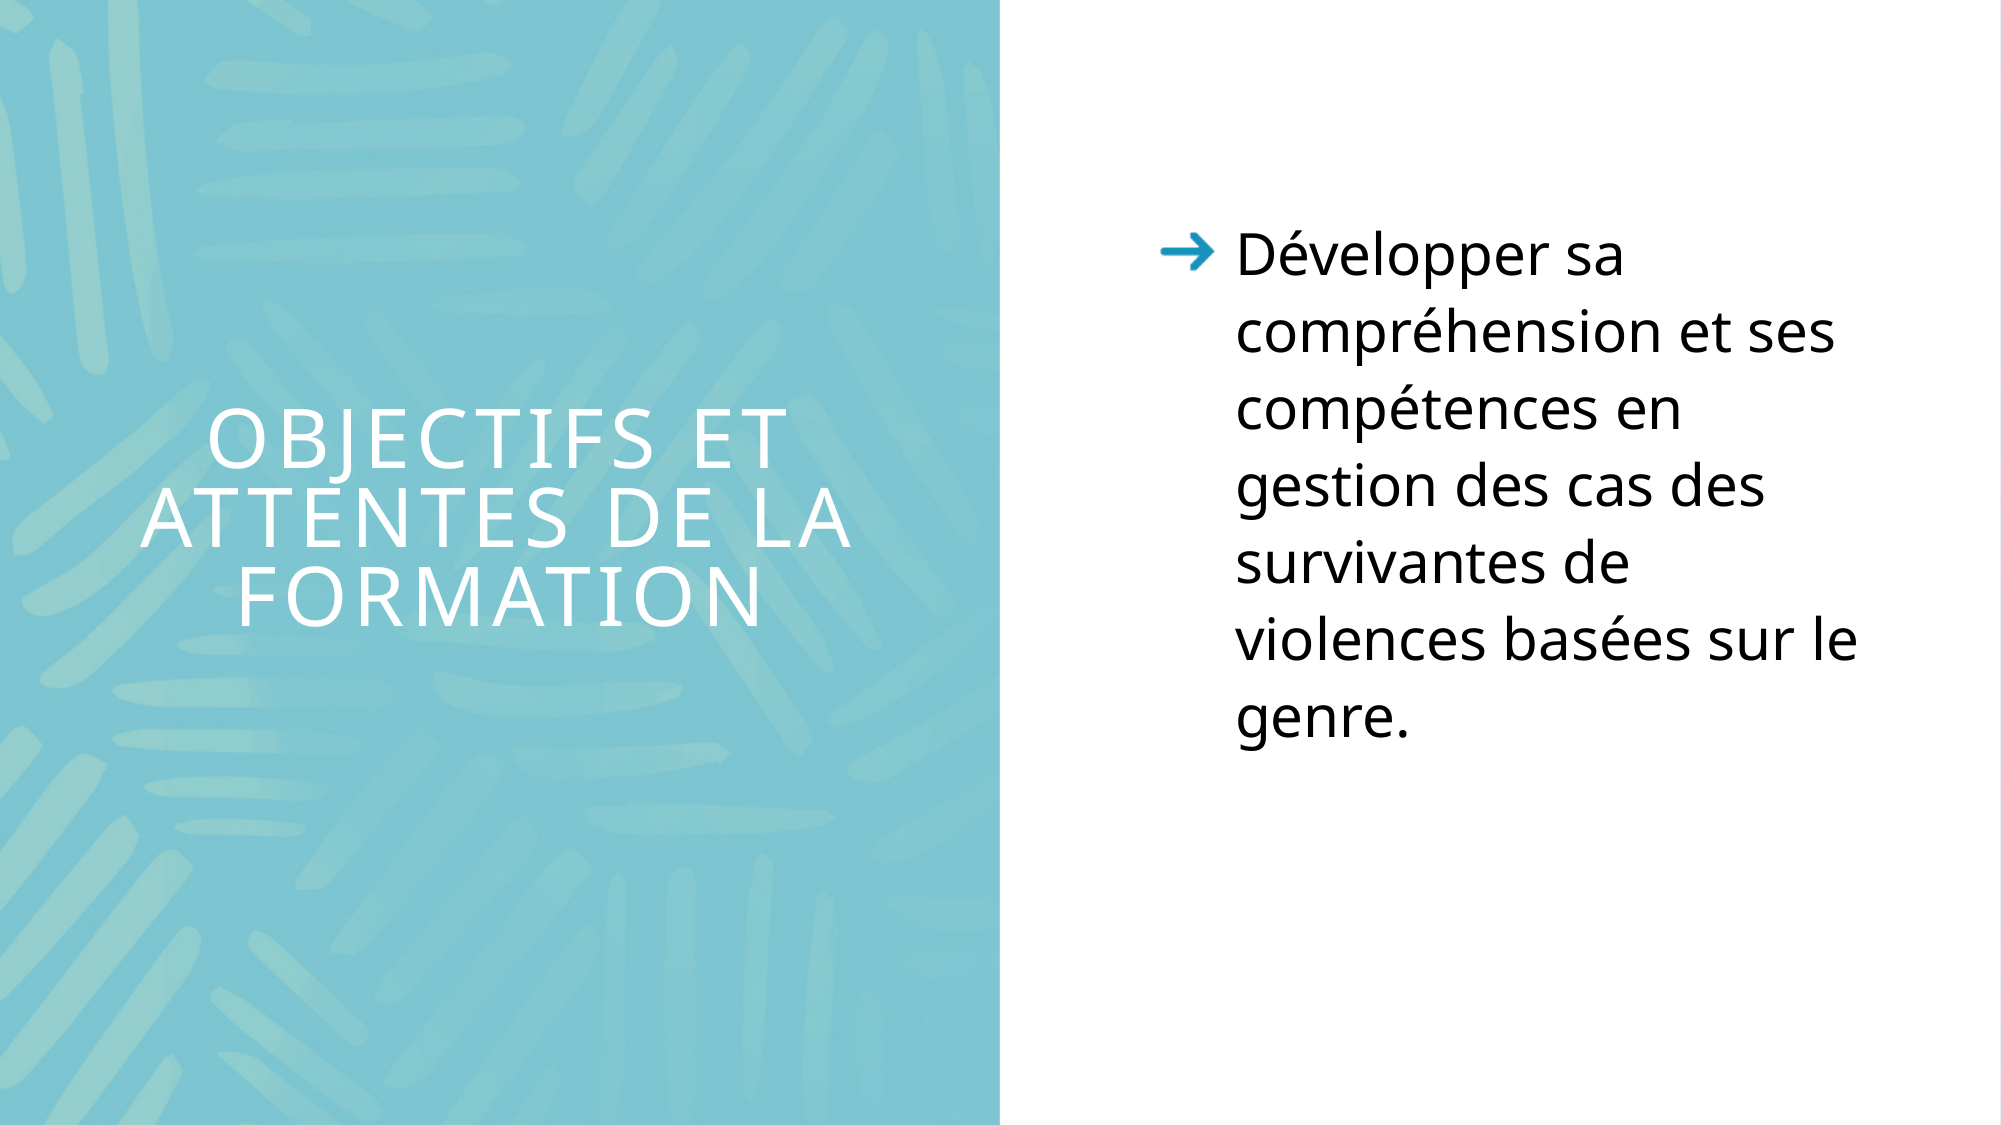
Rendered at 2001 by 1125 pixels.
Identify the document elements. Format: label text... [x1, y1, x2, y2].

list Développer sa compréhension et ses compétences en gestion des cas des survivantes de violences basées sur le genre. [1152, 140, 1888, 971]
picture [0, 0, 2001, 1125]
title Objectifs et attentes de la formation [108, 396, 892, 651]
